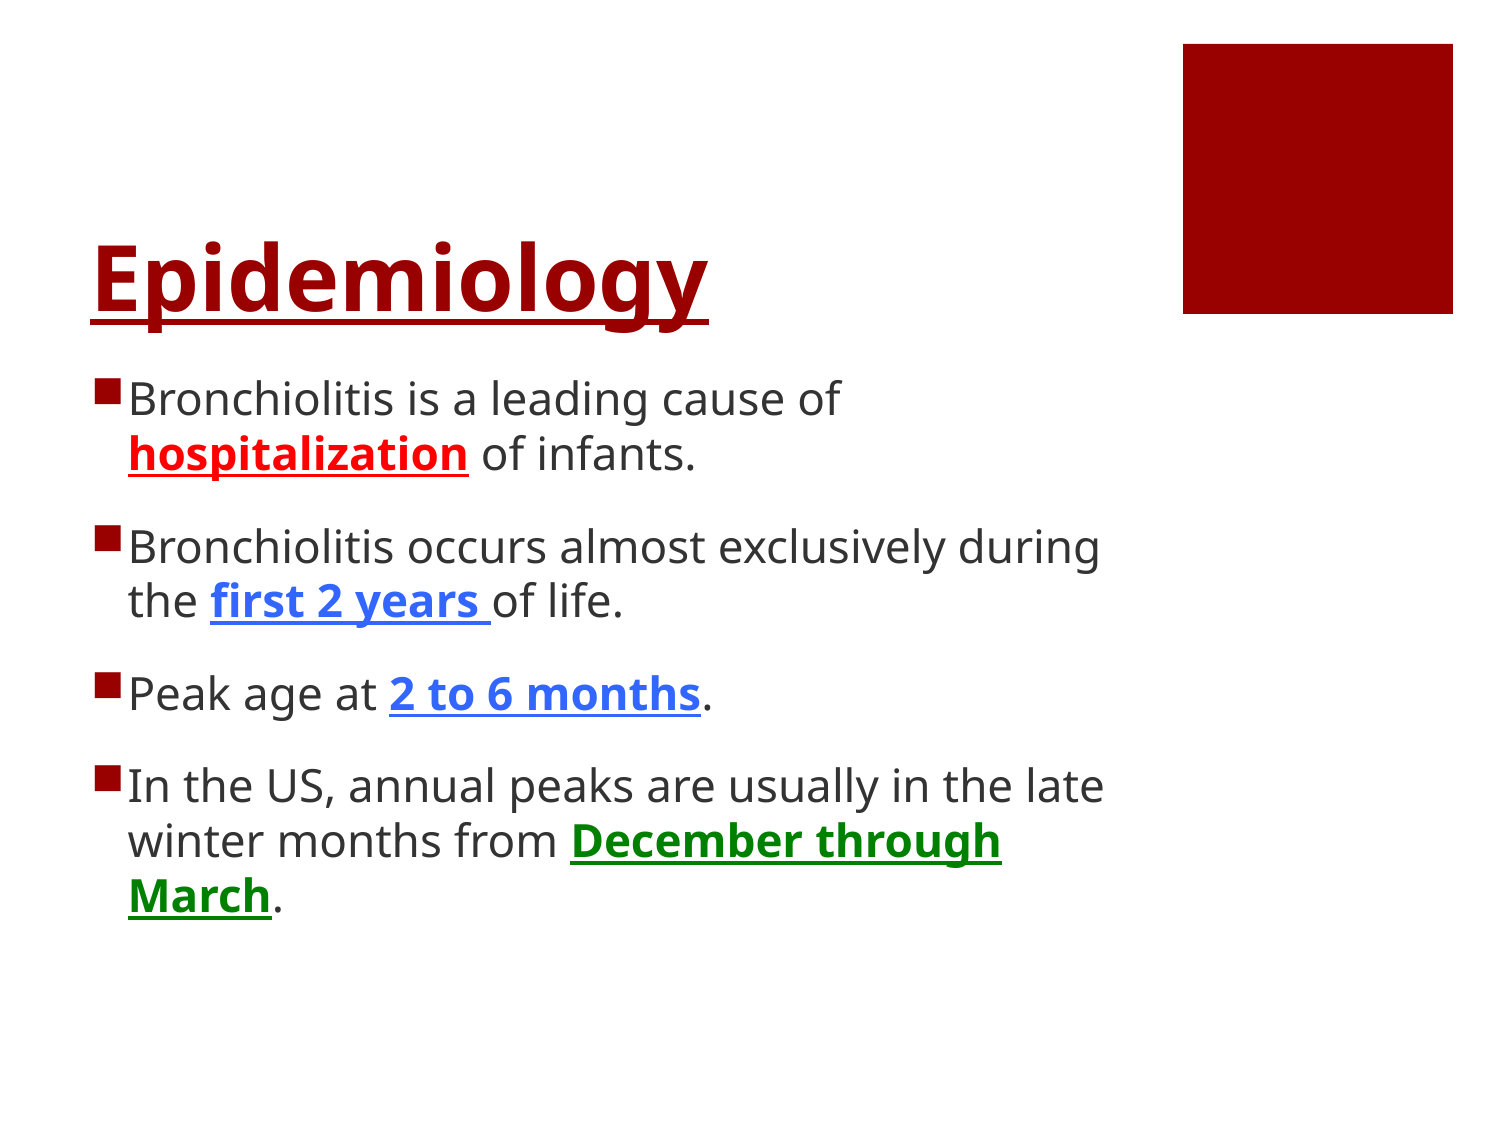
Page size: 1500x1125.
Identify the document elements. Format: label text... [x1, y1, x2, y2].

list Bronchiolitis is a leading cause of hospitalization of infants. Bronchiolitis occurs almost exclusively during the first 2 years of life. Peak age at 2 to 6 months. In the US, annual peaks are usually in the late winter months from December through March. [75, 362, 1143, 1005]
title Epidemiology [75, 149, 1143, 338]
